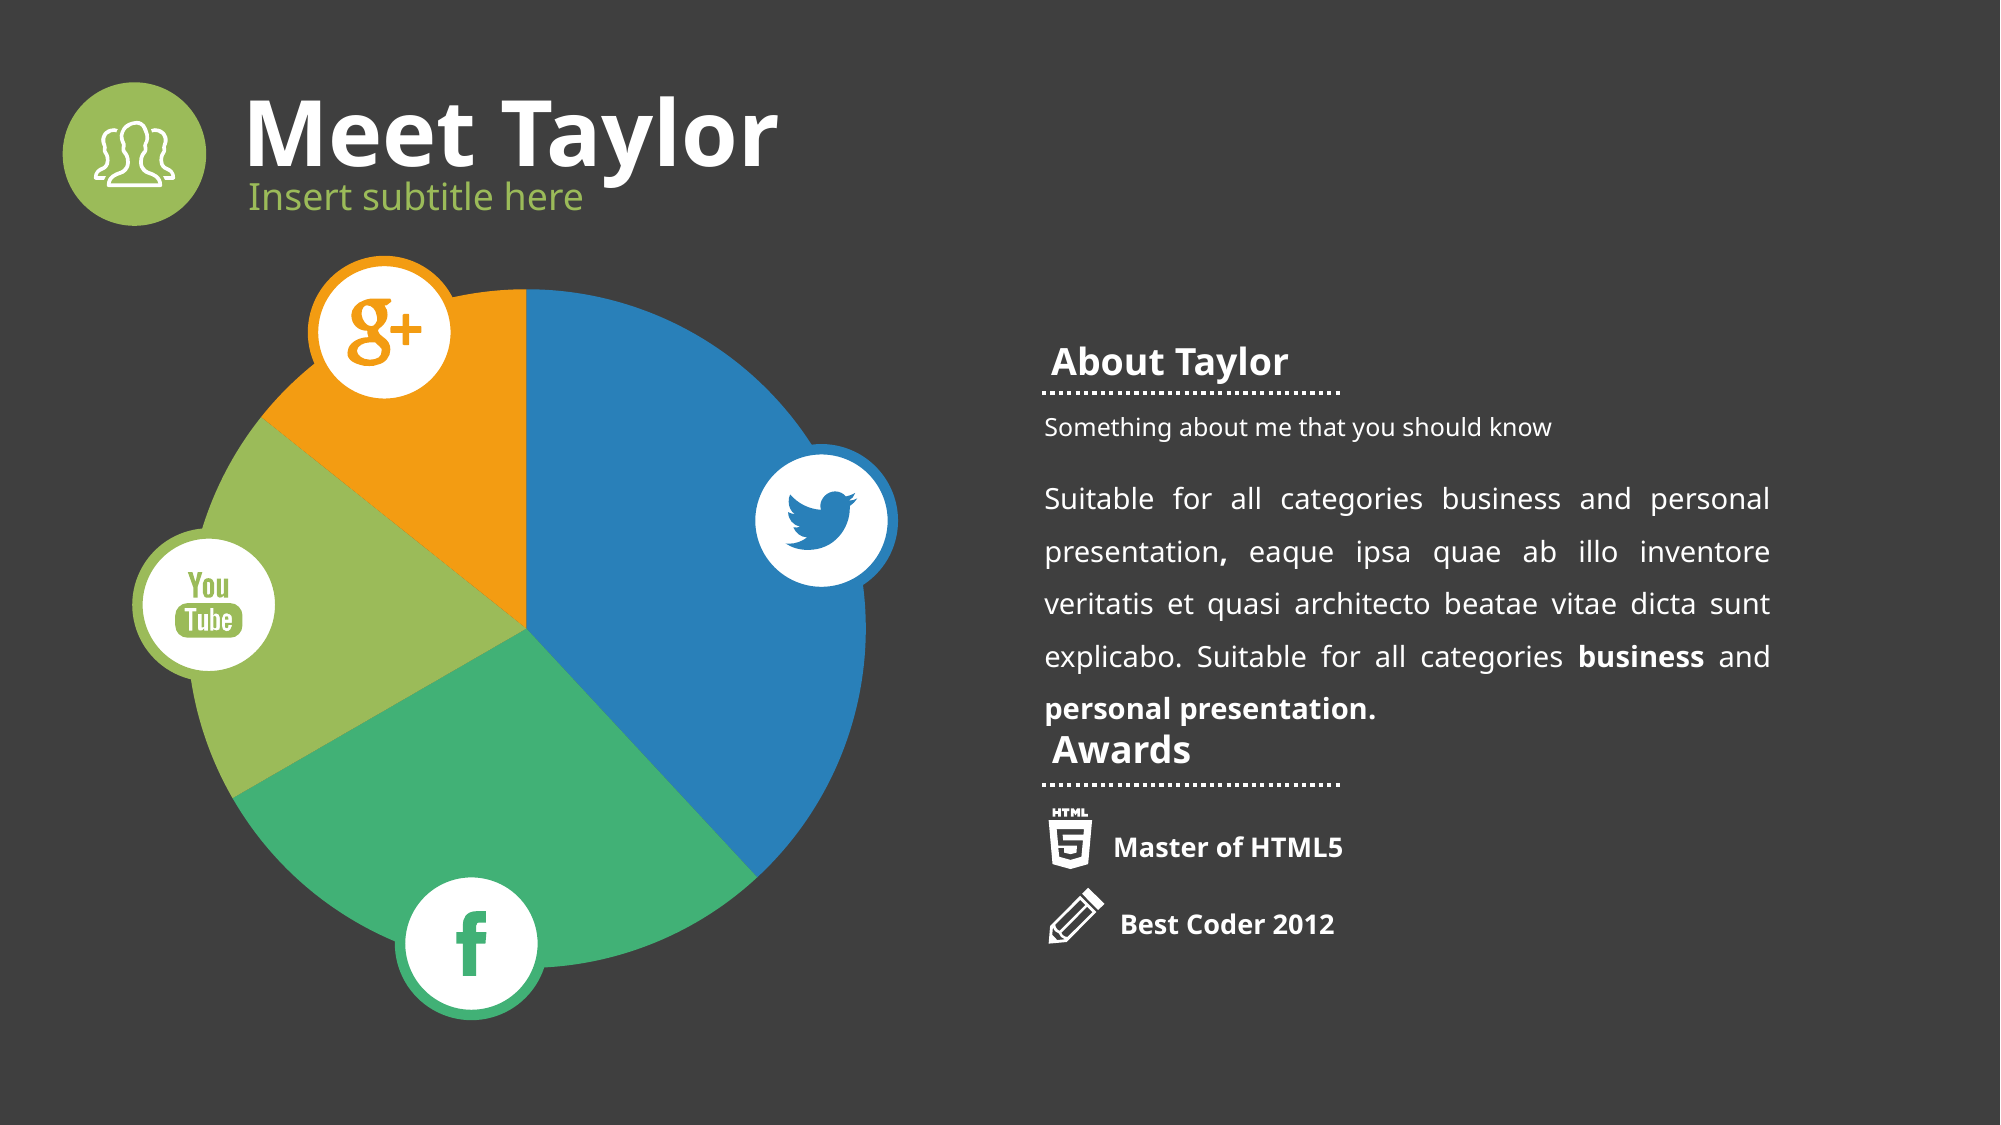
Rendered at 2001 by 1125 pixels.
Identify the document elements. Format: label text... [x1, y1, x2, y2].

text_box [1048, 887, 1105, 944]
text_box Awards [1057, 719, 1207, 779]
text_box [93, 128, 118, 180]
text_box [61, 81, 208, 227]
text_box Master of HTML5 [1098, 806, 1384, 871]
title Meet Taylor [227, 59, 1878, 215]
chart [0, 275, 1057, 983]
text_box [340, 259, 429, 275]
text_box [410, 983, 533, 1017]
text_box [106, 120, 163, 188]
text_box [151, 128, 176, 180]
text_box Suitable for all categories business and personal presentation, eaque ipsa quae ab illo inventore veritatis et quasi architecto beatae vitae dicta sunt explicabo. Suitable for all categories business and personal presentation. [1057, 455, 1786, 733]
picture [323, 426, 729, 832]
list Insert subtitle here [233, 170, 1888, 269]
text_box Something about me that you should know [1057, 403, 1596, 449]
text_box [1048, 808, 1093, 869]
text_box Best Coder 2012 [1104, 883, 1391, 948]
text_box About Taylor [1057, 330, 1305, 391]
